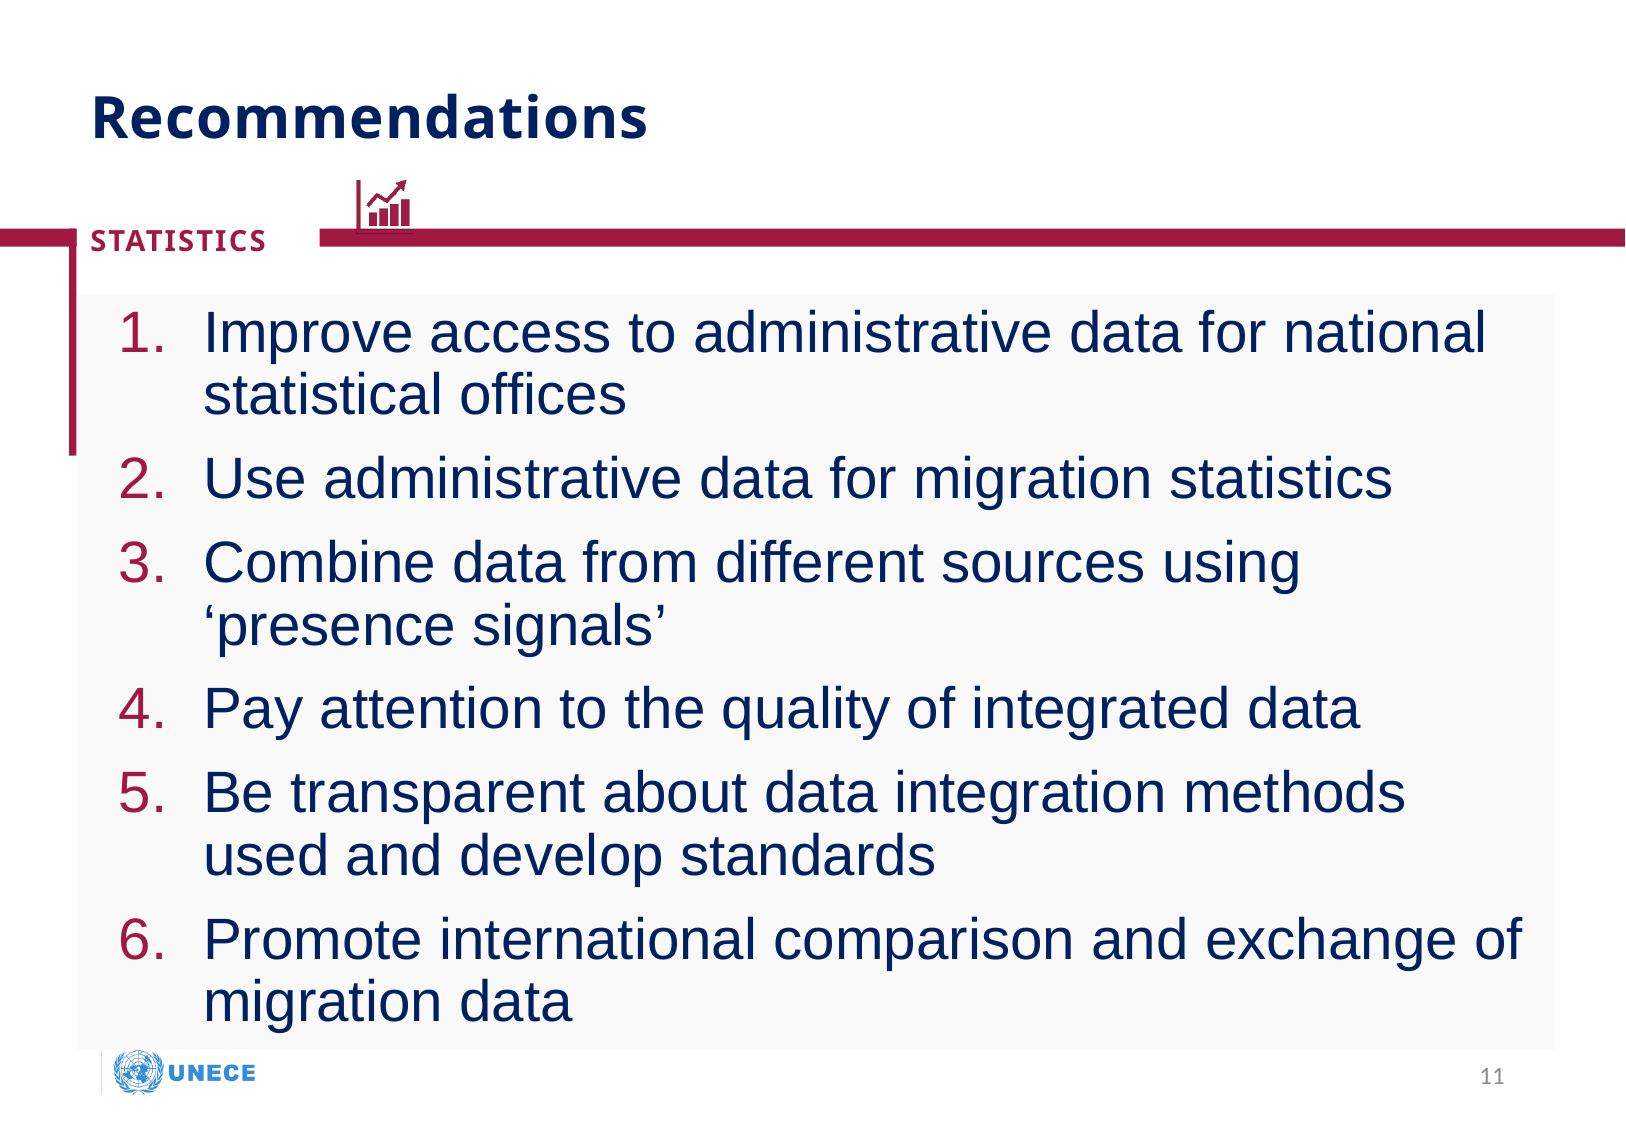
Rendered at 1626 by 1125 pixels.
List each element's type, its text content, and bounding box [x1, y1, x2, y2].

text_box Recommendations [75, 34, 1555, 178]
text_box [0, 178, 1625, 1106]
